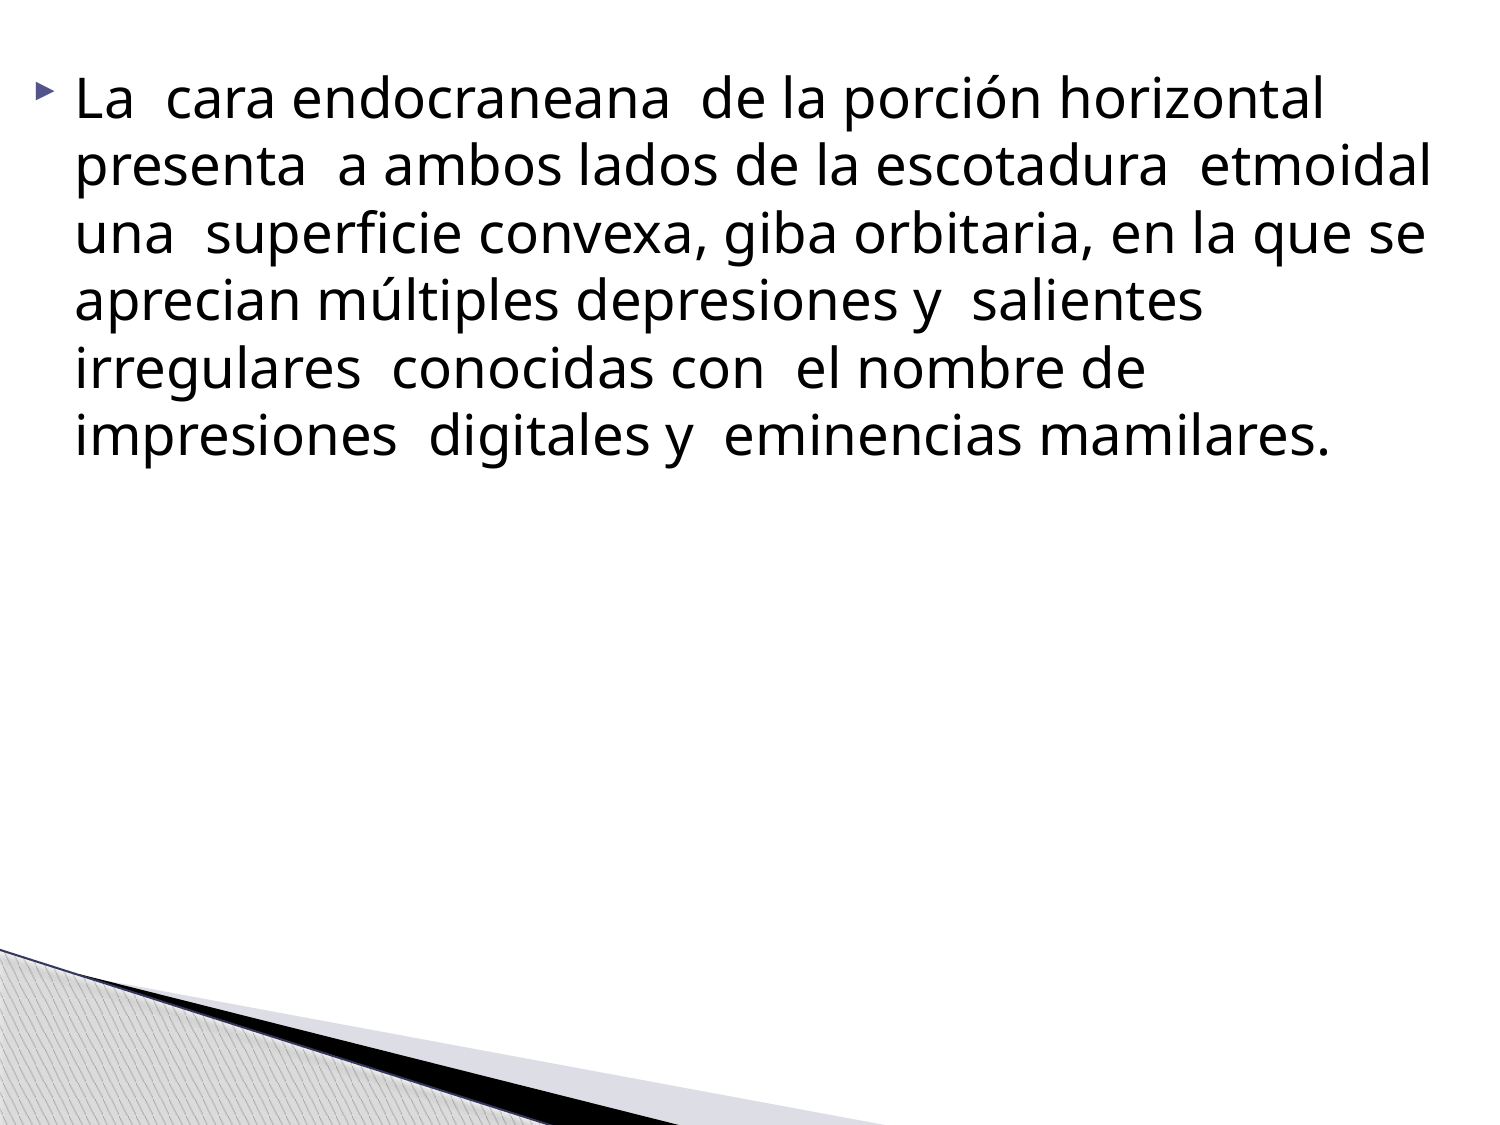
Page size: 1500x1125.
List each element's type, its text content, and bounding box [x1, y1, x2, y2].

list La cara endocraneana de la porción horizontal presenta a ambos lados de la escotadura etmoidal una superficie convexa, giba orbitaria, en la que se aprecian múltiples depresiones y salientes irregulares conocidas con el nombre de impresiones digitales y eminencias mamilares. [0, 54, 1459, 1024]
